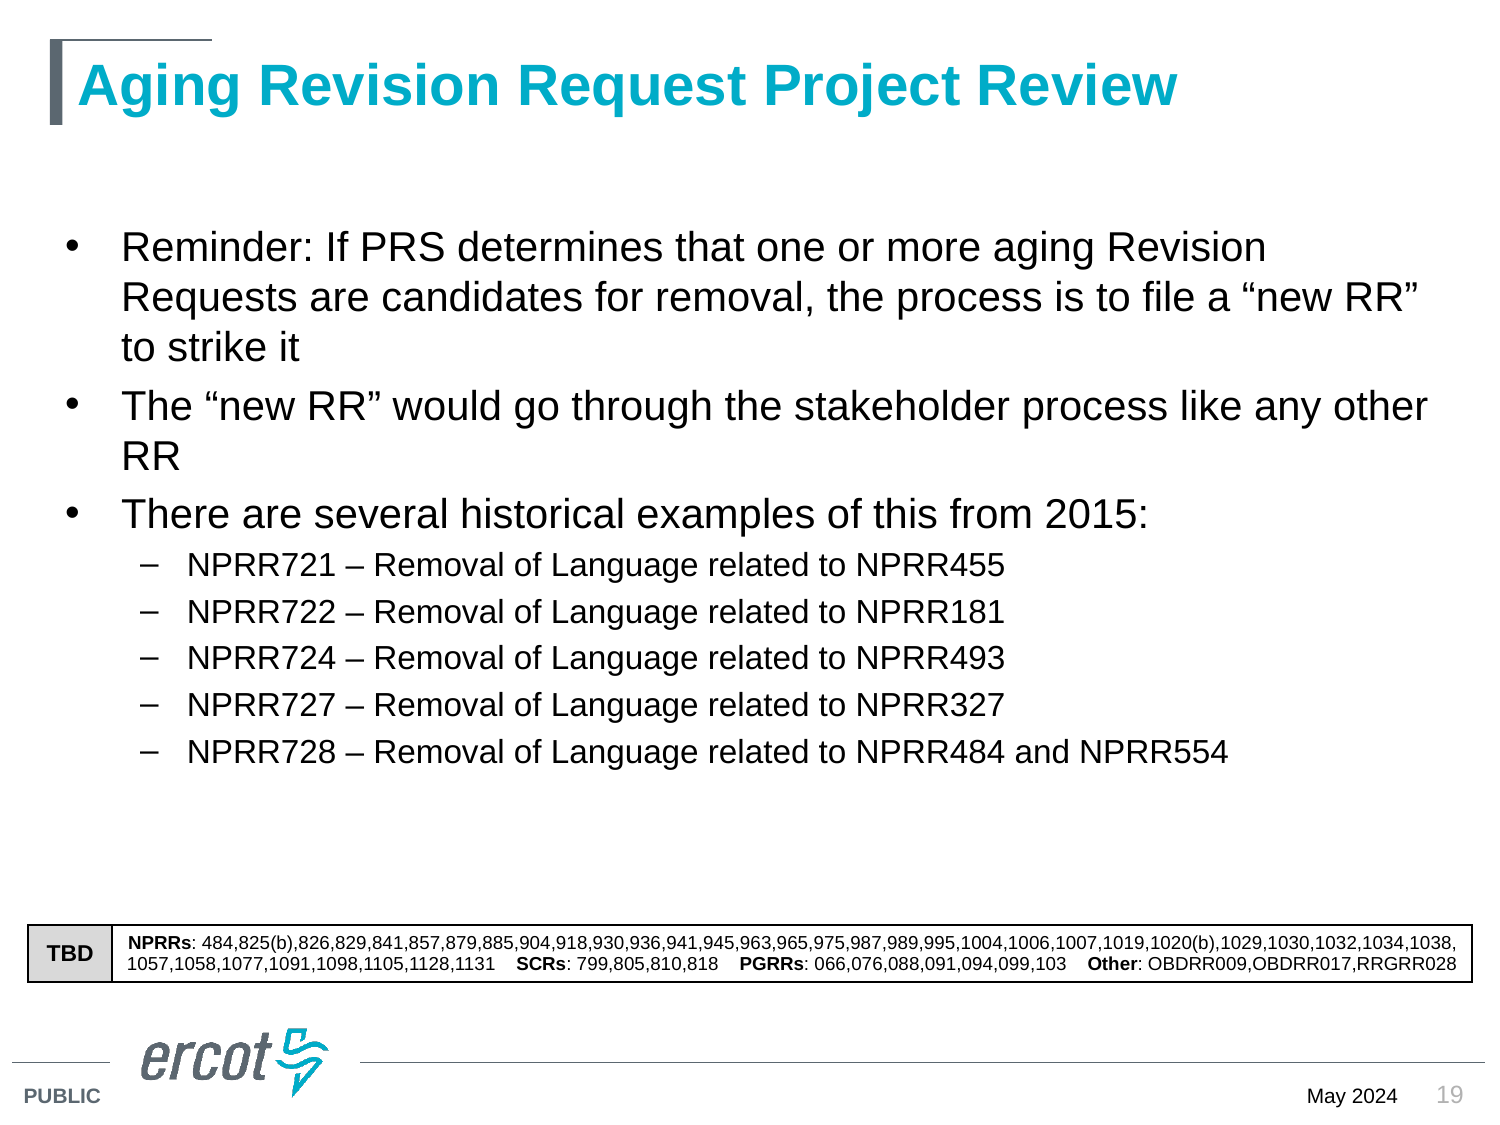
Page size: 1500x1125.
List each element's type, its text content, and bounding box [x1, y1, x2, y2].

title Aging Revision Request Project Review [62, 39, 1263, 125]
slide_number 19 [1412, 1076, 1488, 1112]
table_header TBD [29, 926, 111, 981]
list Reminder: If PRS determines that one or more aging Revision Requests are candidates for removal, the process is to file a “new RR” to strike it The “new RR” would go through the stakeholder process like any other RR There are several historical examples of this from 2015: NPRR721 – Removal of Language related to NPRR455 NPRR722 – Removal of Language related to NPRR181 NPRR724 – Removal of Language related to NPRR493 NPRR727 – Removal of Language related to NPRR327 NPRR728 – Removal of Language related to NPRR484 and NPRR554 [50, 212, 1450, 825]
table_header NPRRs: 484,825(b),826,829,841,857,879,885,904,918,930,936,941,945,963,965,975,987,989,995,1004,1006,1007,1019,1020(b),1029,1030,1032,1034,1038, 1057,1058,1077,1091,1098,1105,1128,1131 SCRs: 799,805,810,818 PGRRs: 066,076,088,091,094,099,103 Other: OBDRR009,OBDRR017,RRGRR028 [113, 926, 1471, 981]
picture [137, 1024, 332, 1100]
